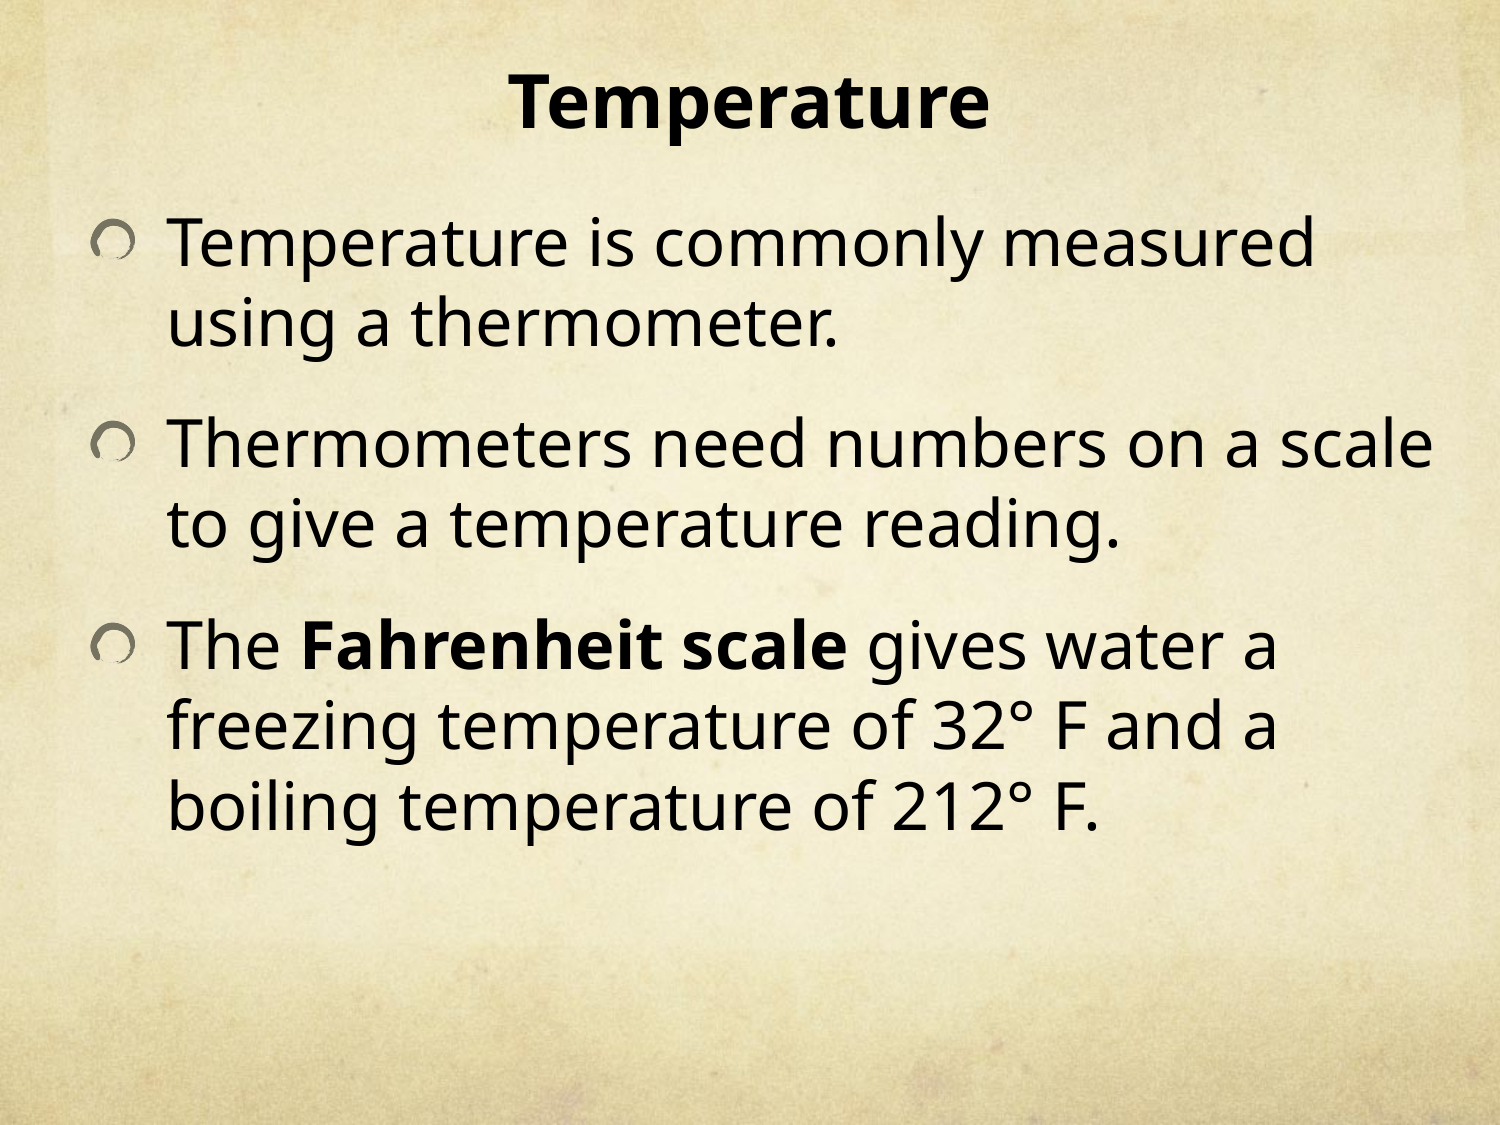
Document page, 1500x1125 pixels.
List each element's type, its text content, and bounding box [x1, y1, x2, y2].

title Temperature [75, 4, 1425, 191]
picture [0, 0, 1500, 1125]
list Temperature is commonly measured using a thermometer. Thermometers need numbers on a scale to give a temperature reading. The Fahrenheit scale gives water a freezing temperature of 32° F and a boiling temperature of 212° F. [75, 191, 1459, 1033]
